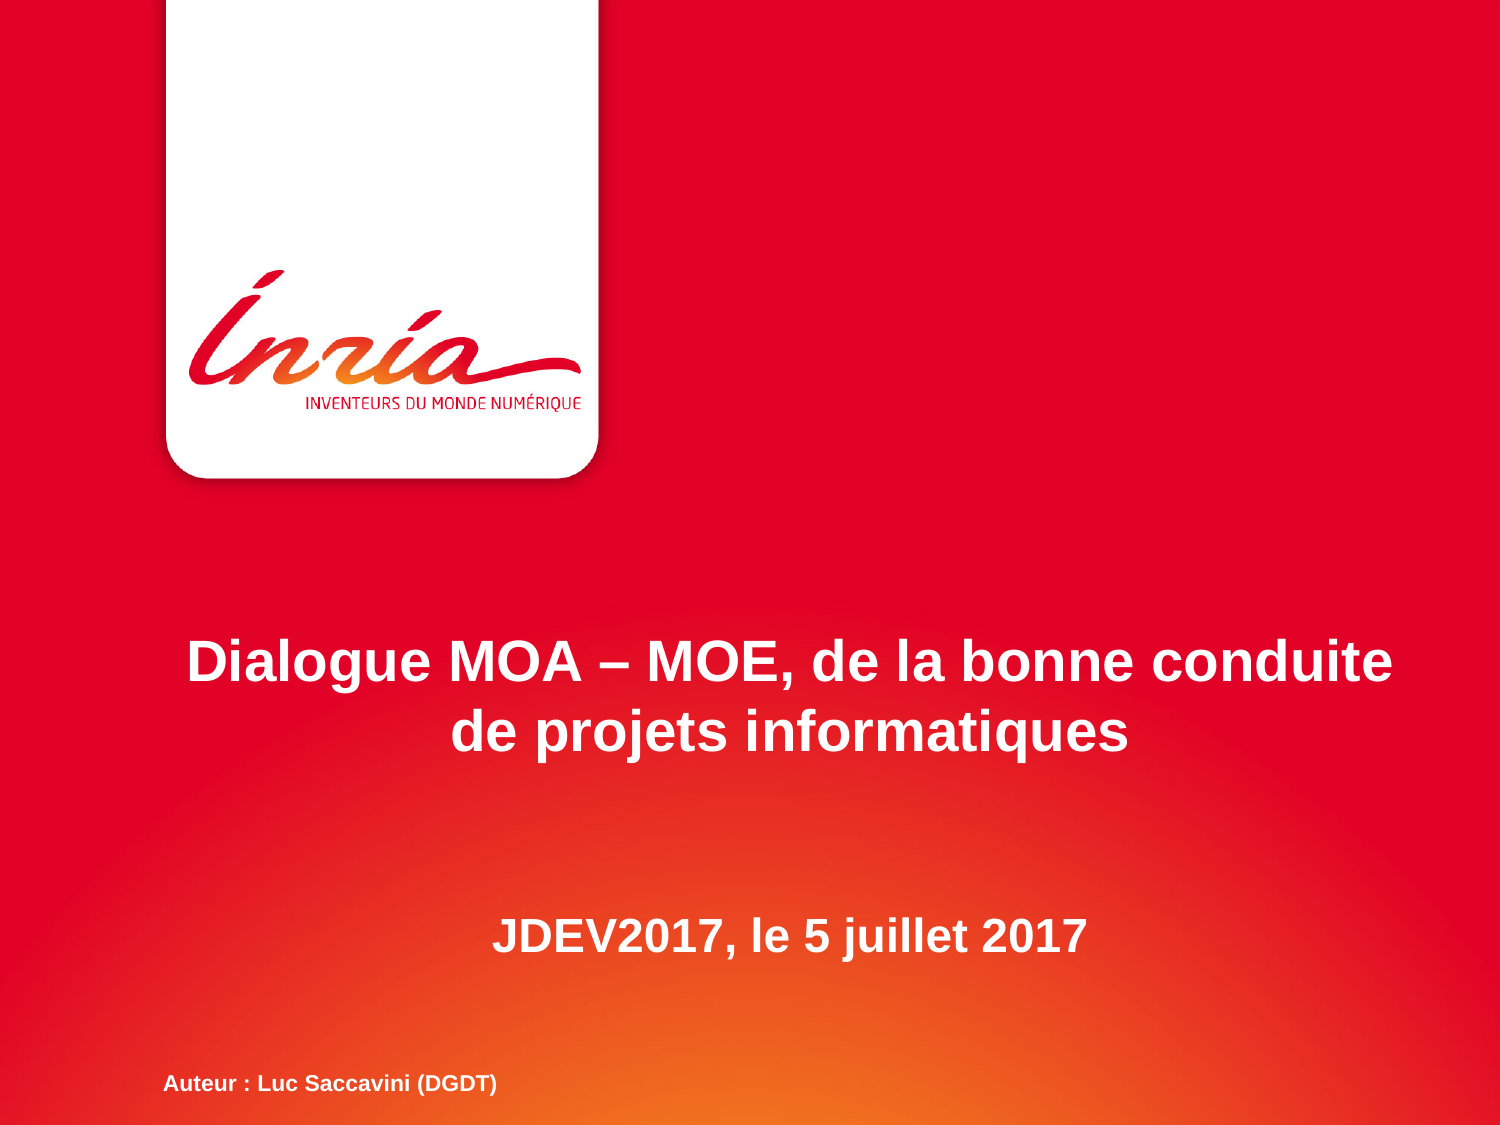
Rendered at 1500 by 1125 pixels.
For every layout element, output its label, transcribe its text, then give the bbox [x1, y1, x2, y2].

picture [0, 0, 1500, 1125]
text_box Dialogue MOA – MOE, de la bonne conduite de projets informatiques [165, 479, 1416, 804]
text_box JDEV2017, le 5 juillet 2017 [165, 905, 1416, 1050]
text_box Auteur : Luc Saccavini (DGDT) [162, 1060, 851, 1104]
